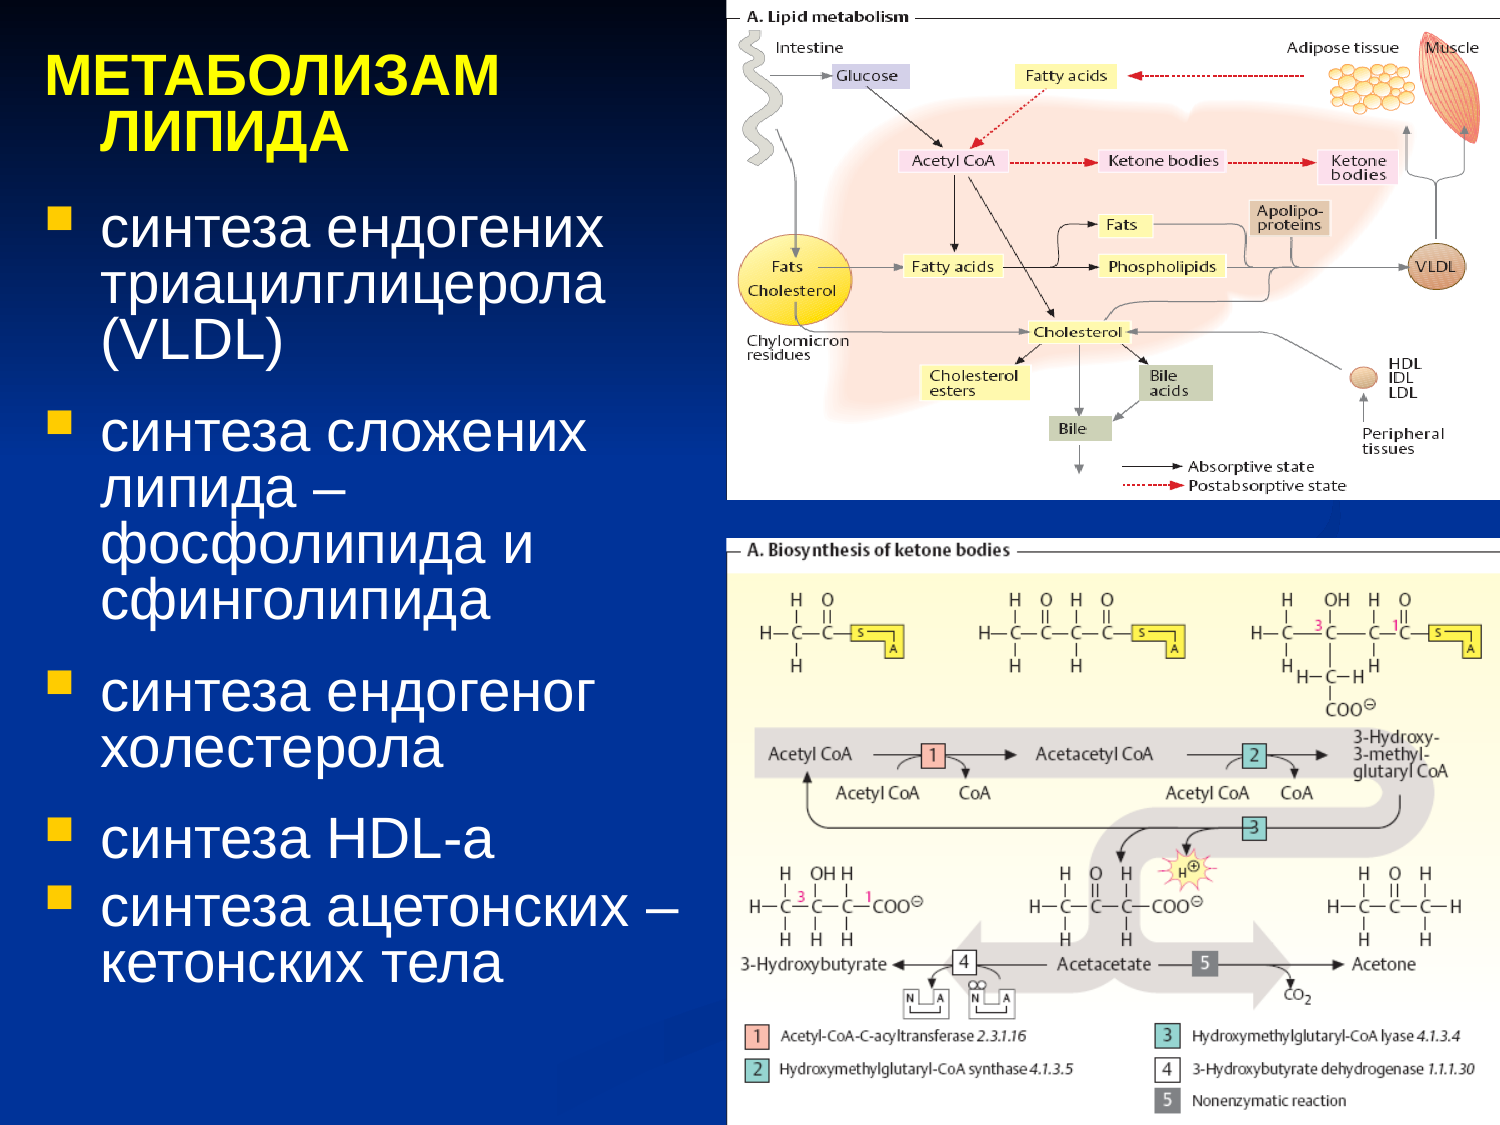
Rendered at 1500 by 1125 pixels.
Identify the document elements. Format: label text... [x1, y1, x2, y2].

picture [726, 0, 1500, 501]
picture [726, 538, 1500, 1125]
list МЕТАБОЛИЗАМ ЛИПИДА синтеза ендогених триацилглицерола (VLDL) синтеза сложених липида – фосфолипида и сфинголипида синтеза ендогеног холестерола синтеза HDL-а синтеза ацетонских – кетонских тела [29, 42, 739, 1048]
